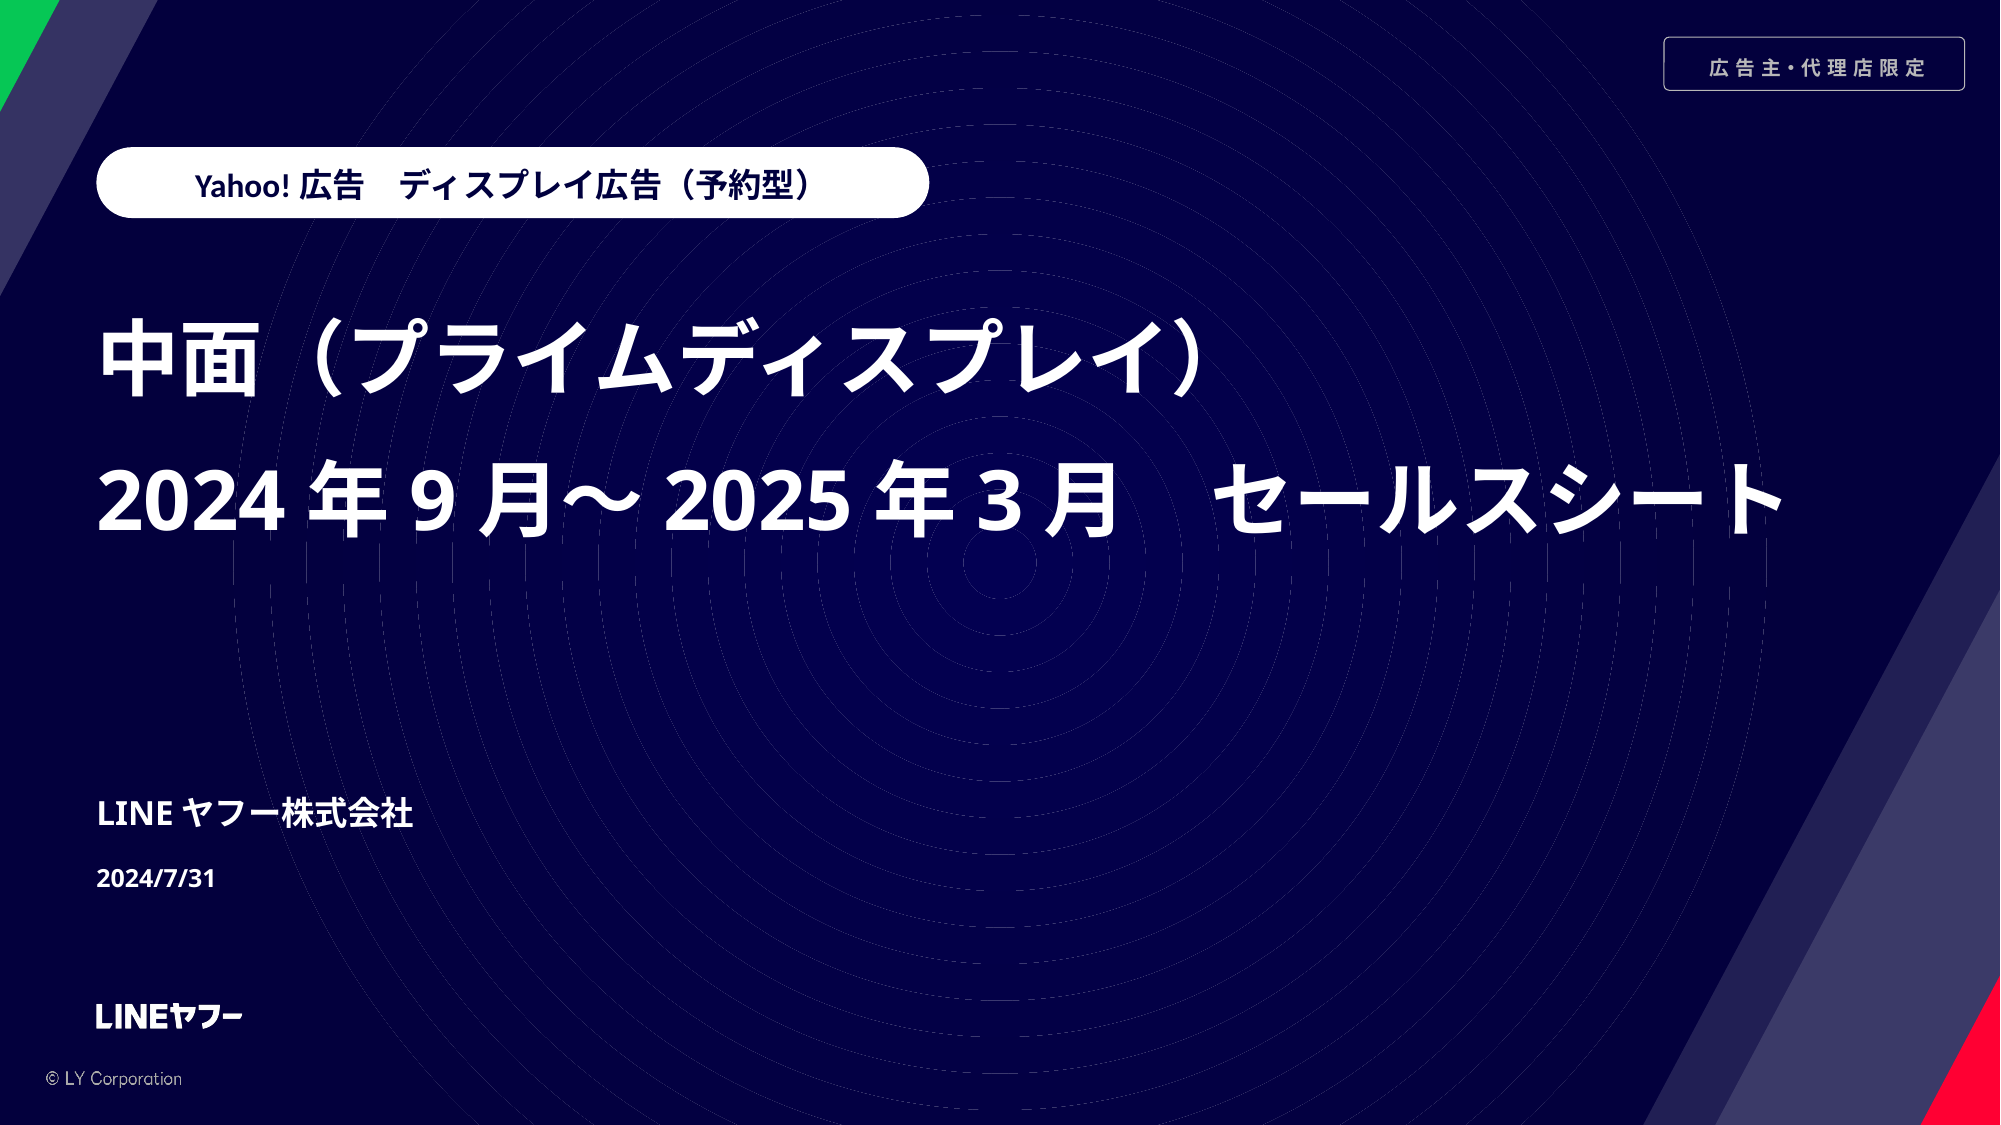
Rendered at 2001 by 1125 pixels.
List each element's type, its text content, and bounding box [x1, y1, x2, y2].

list 2024/7/31 [96, 865, 293, 903]
list LINEヤフー株式会社 [96, 723, 1552, 832]
list 中面（プライムディスプレイ） 2024年9月～2025年3月 セールスシート [96, 268, 1904, 547]
picture [46, 1071, 181, 1088]
